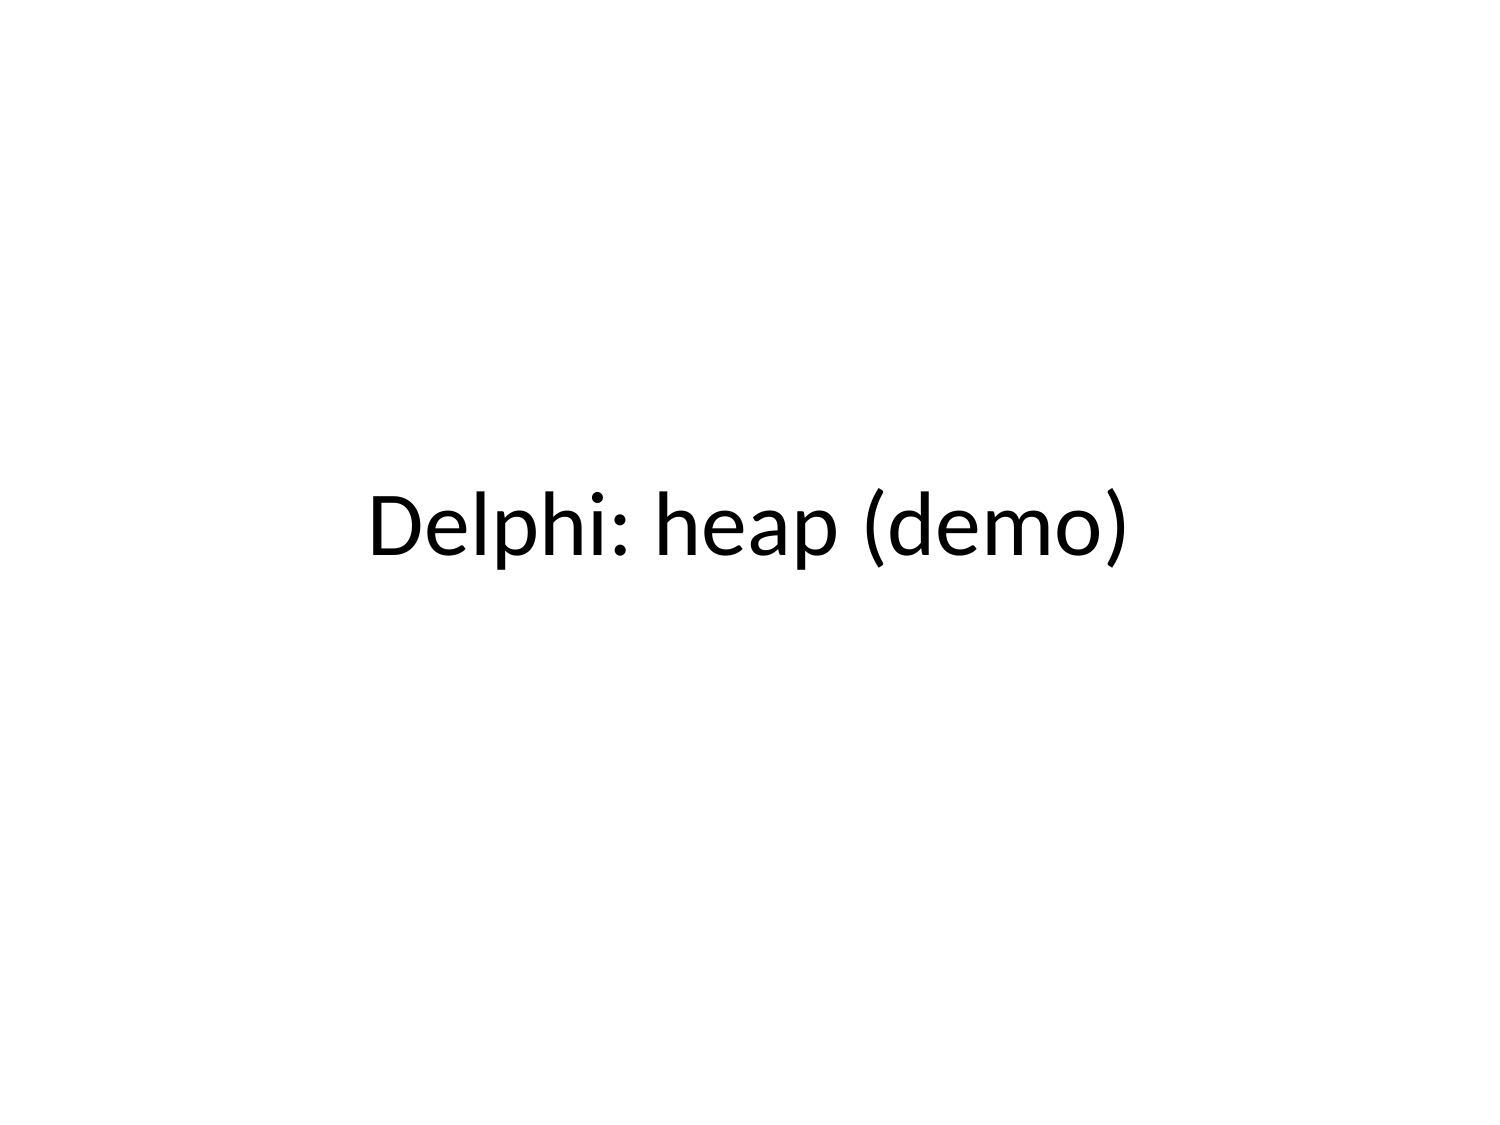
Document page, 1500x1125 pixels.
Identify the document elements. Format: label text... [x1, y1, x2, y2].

title Delphi: heap (demo) [75, 425, 1425, 613]
